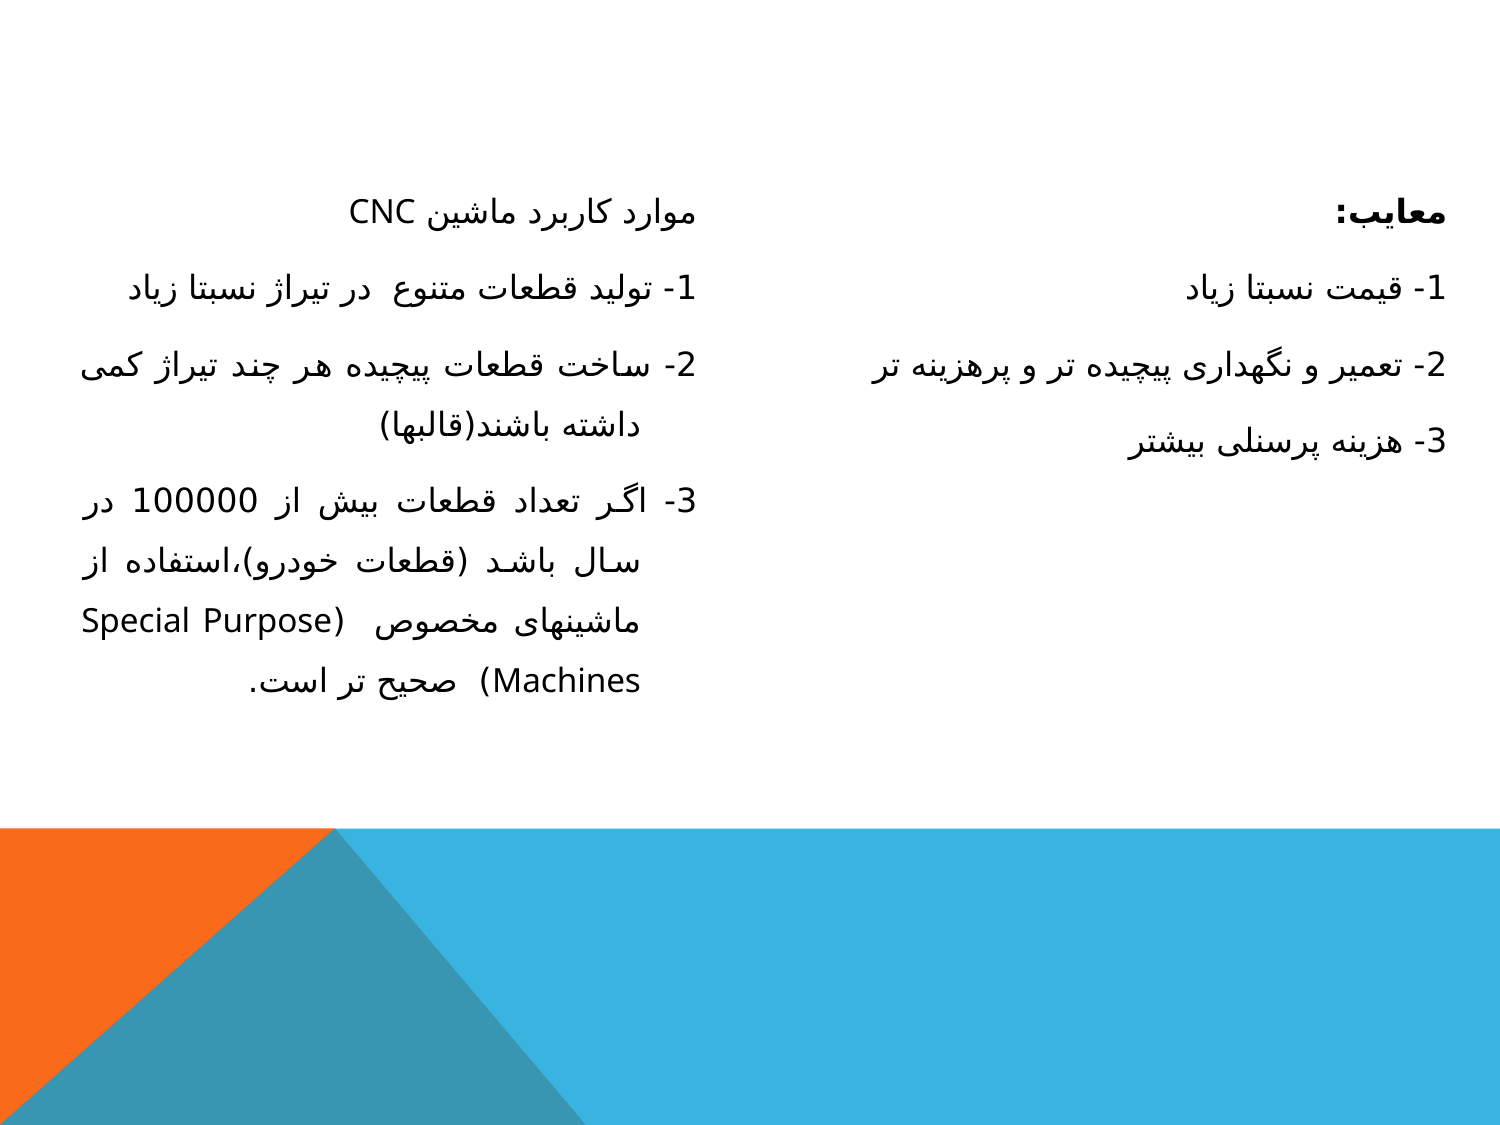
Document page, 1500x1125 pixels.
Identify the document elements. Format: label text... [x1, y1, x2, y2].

text_box معایب: 1- قیمت نسبتا زیاد 2- تعمیر و نگهداری پیچیده تر و پرهزینه تر 3- هزینه پرسنلی بیشتر [812, 162, 1463, 800]
list موارد كاربرد ماشین CNC 1- تولید قطعات متنوع در تیراژ نسبتا زیاد 2- ساخت قطعات پیچیده هر چند تیراژ كمی داشته باشند(قالبها) 3- اگر تعداد قطعات بیش از 100000 در سال باشد (قطعات خودرو)،استفاده از ماشینهای مخصوص (Special Purpose Machines) صحیح تر است. [62, 162, 713, 800]
